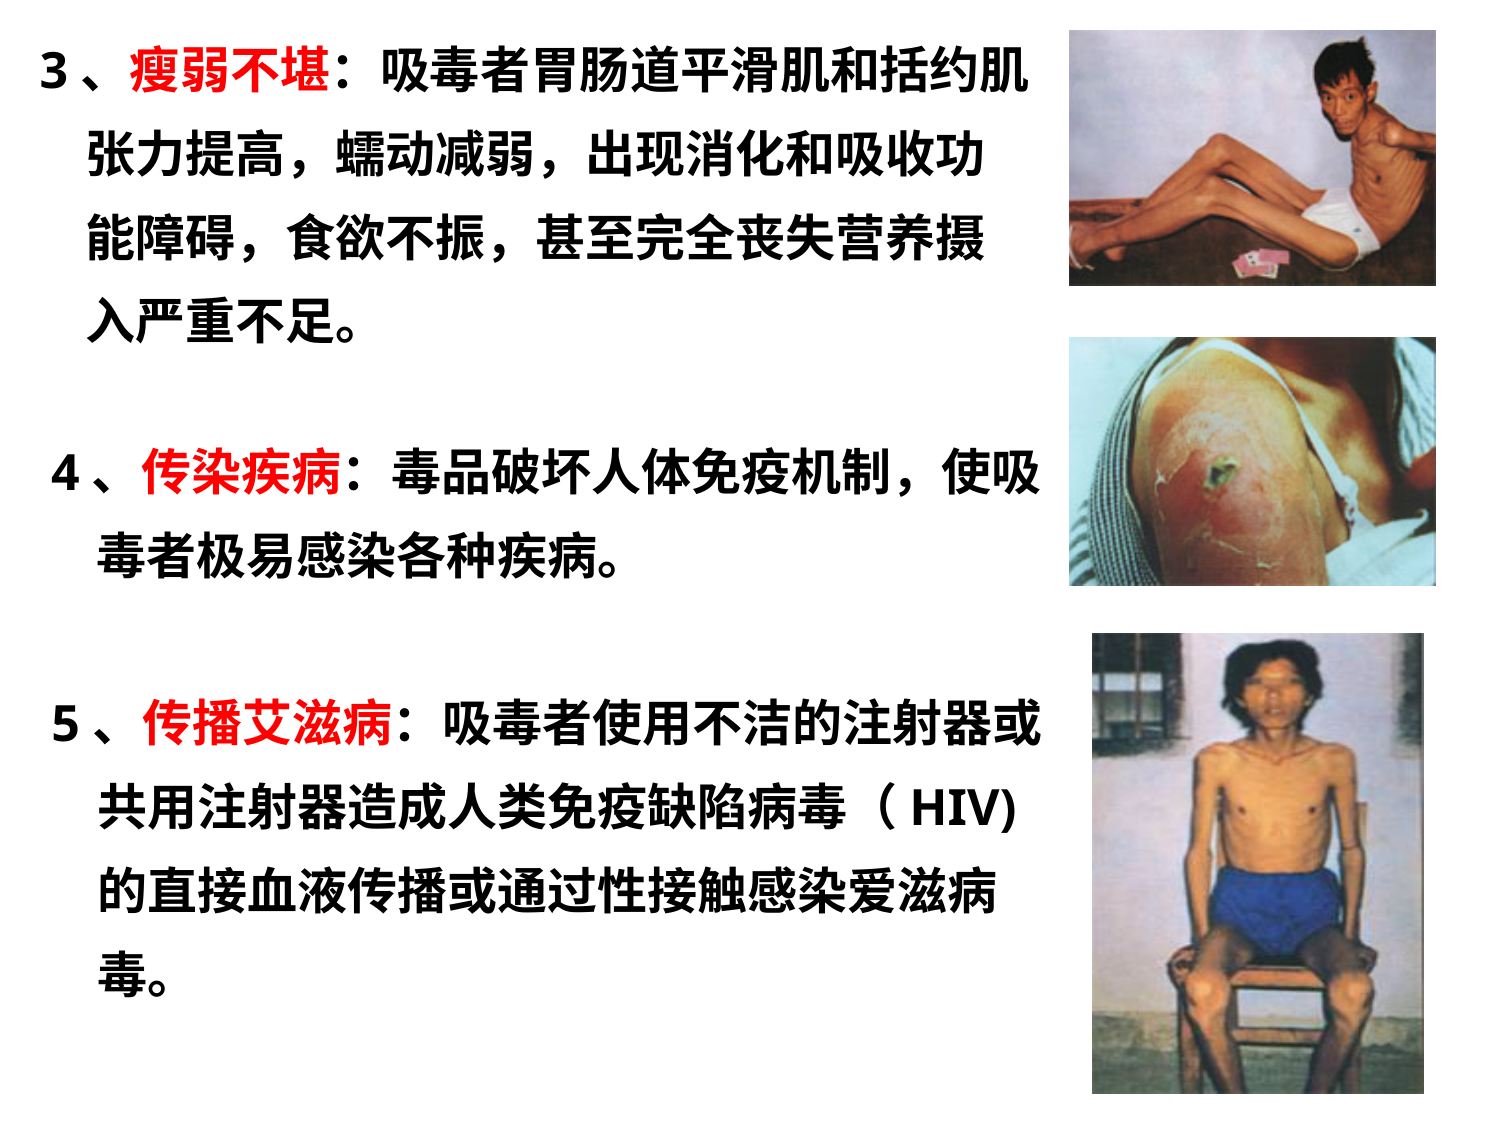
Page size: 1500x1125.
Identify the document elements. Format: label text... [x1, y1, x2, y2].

text_box 4、传染疾病：毒品破坏人体免疫机制，使吸 毒者极易感染各种疾病。 [36, 408, 1057, 592]
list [1092, 633, 1424, 1095]
text_box 3、瘦弱不堪：吸毒者胃肠道平滑肌和括约肌 张力提高，蠕动减弱，出现消化和吸收功 能障碍，食欲不振，甚至完全丧失营养摄 入严重不足。 [24, 6, 1045, 358]
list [1068, 337, 1436, 586]
text_box 5、传播艾滋病：吸毒者使用不洁的注射器或 共用注射器造成人类免疫缺陷病毒（HIV) 的直接血液传播或通过性接触感染爱滋病 毒。 [36, 660, 1057, 1011]
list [1068, 30, 1436, 286]
